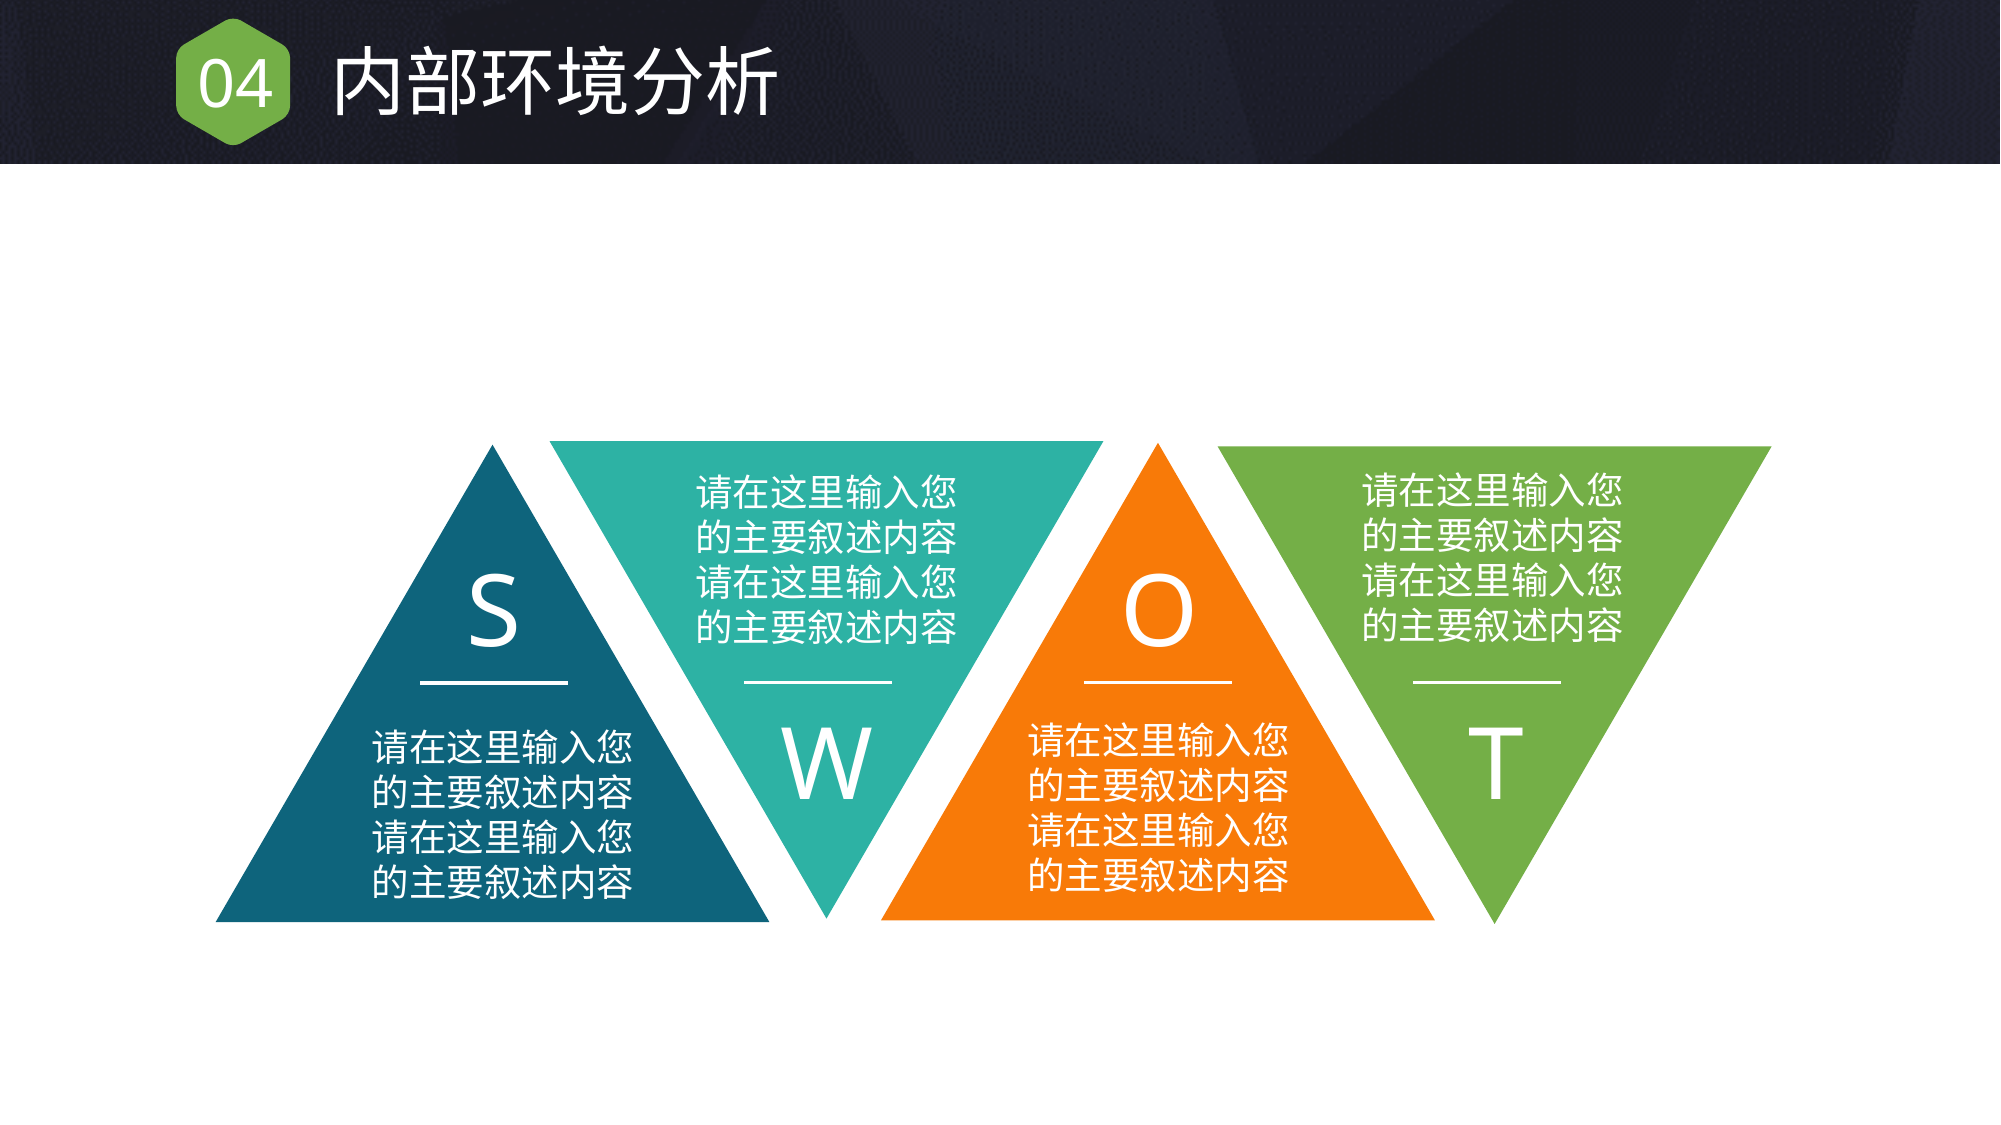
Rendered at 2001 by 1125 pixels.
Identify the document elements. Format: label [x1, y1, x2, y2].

text_box [880, 442, 1435, 952]
picture [0, 0, 2000, 164]
text_box [1435, 446, 1772, 925]
text_box [215, 444, 770, 960]
text_box [549, 441, 1104, 919]
